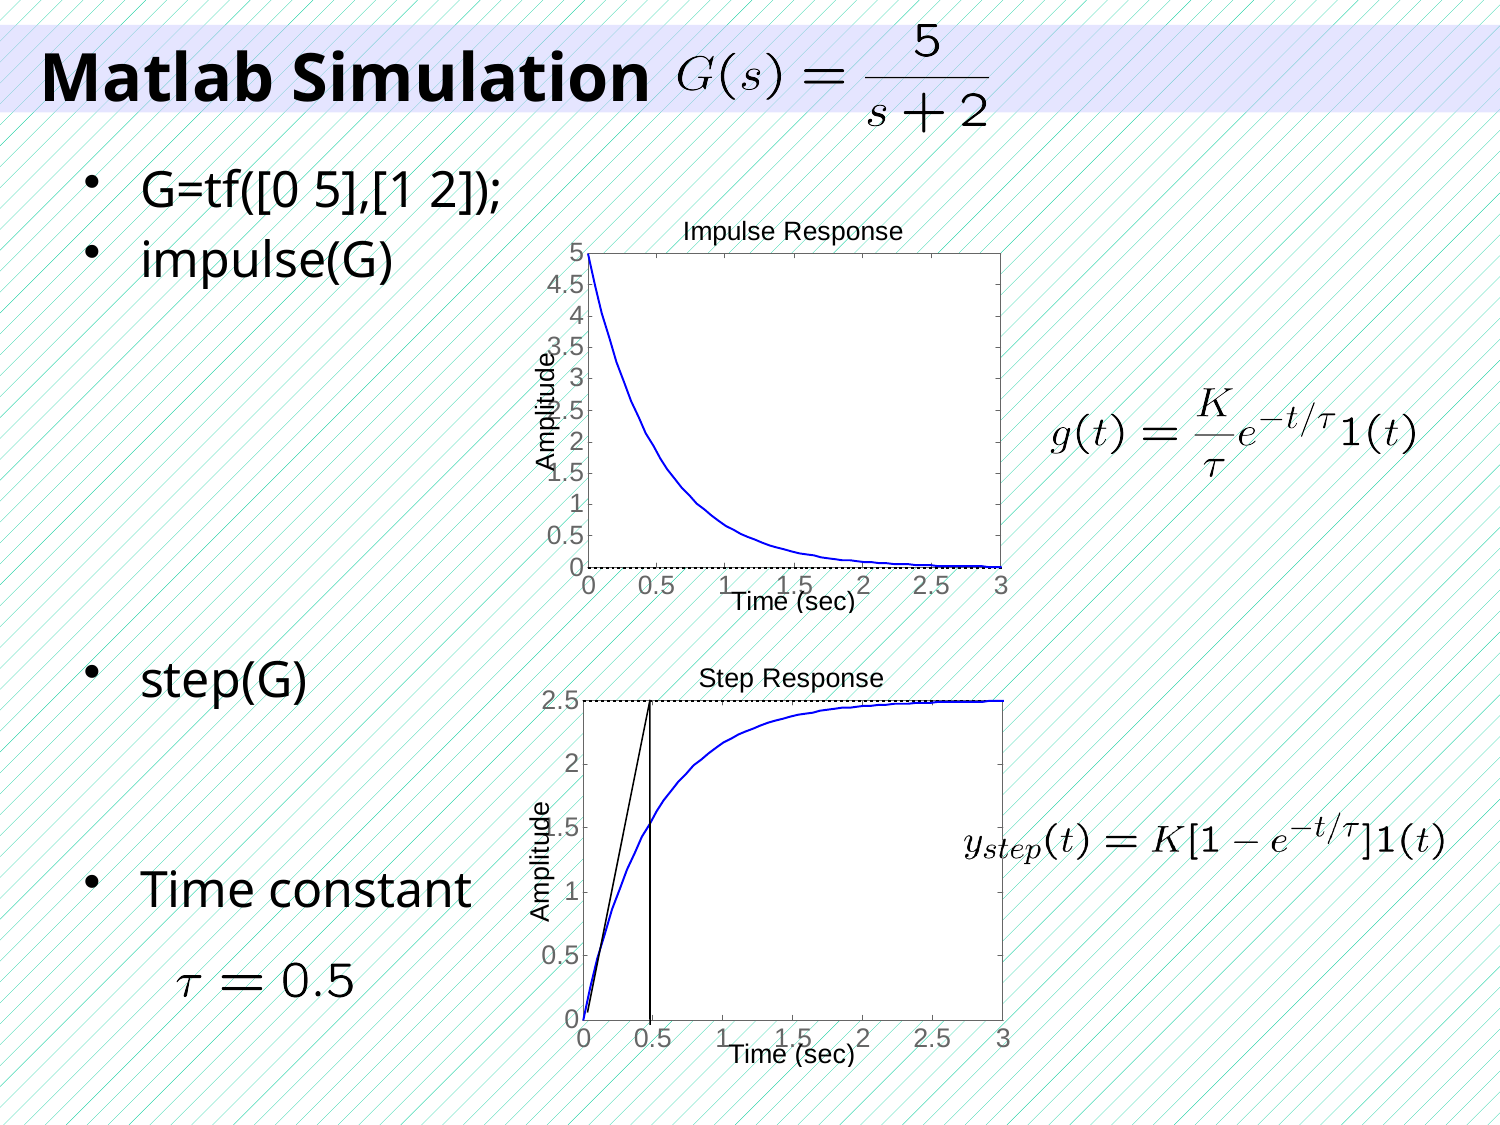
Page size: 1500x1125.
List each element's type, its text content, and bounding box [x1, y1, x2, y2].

title Matlab Simulation [993, 24, 1476, 126]
picture [174, 962, 354, 1000]
list G=tf([0 5],[1 2]); impulse(G) step(G) Time constant [68, 149, 1432, 1101]
picture [676, 23, 990, 135]
picture [504, 202, 1415, 614]
title Matlab Simulation [24, 24, 674, 126]
picture [498, 648, 1445, 1067]
